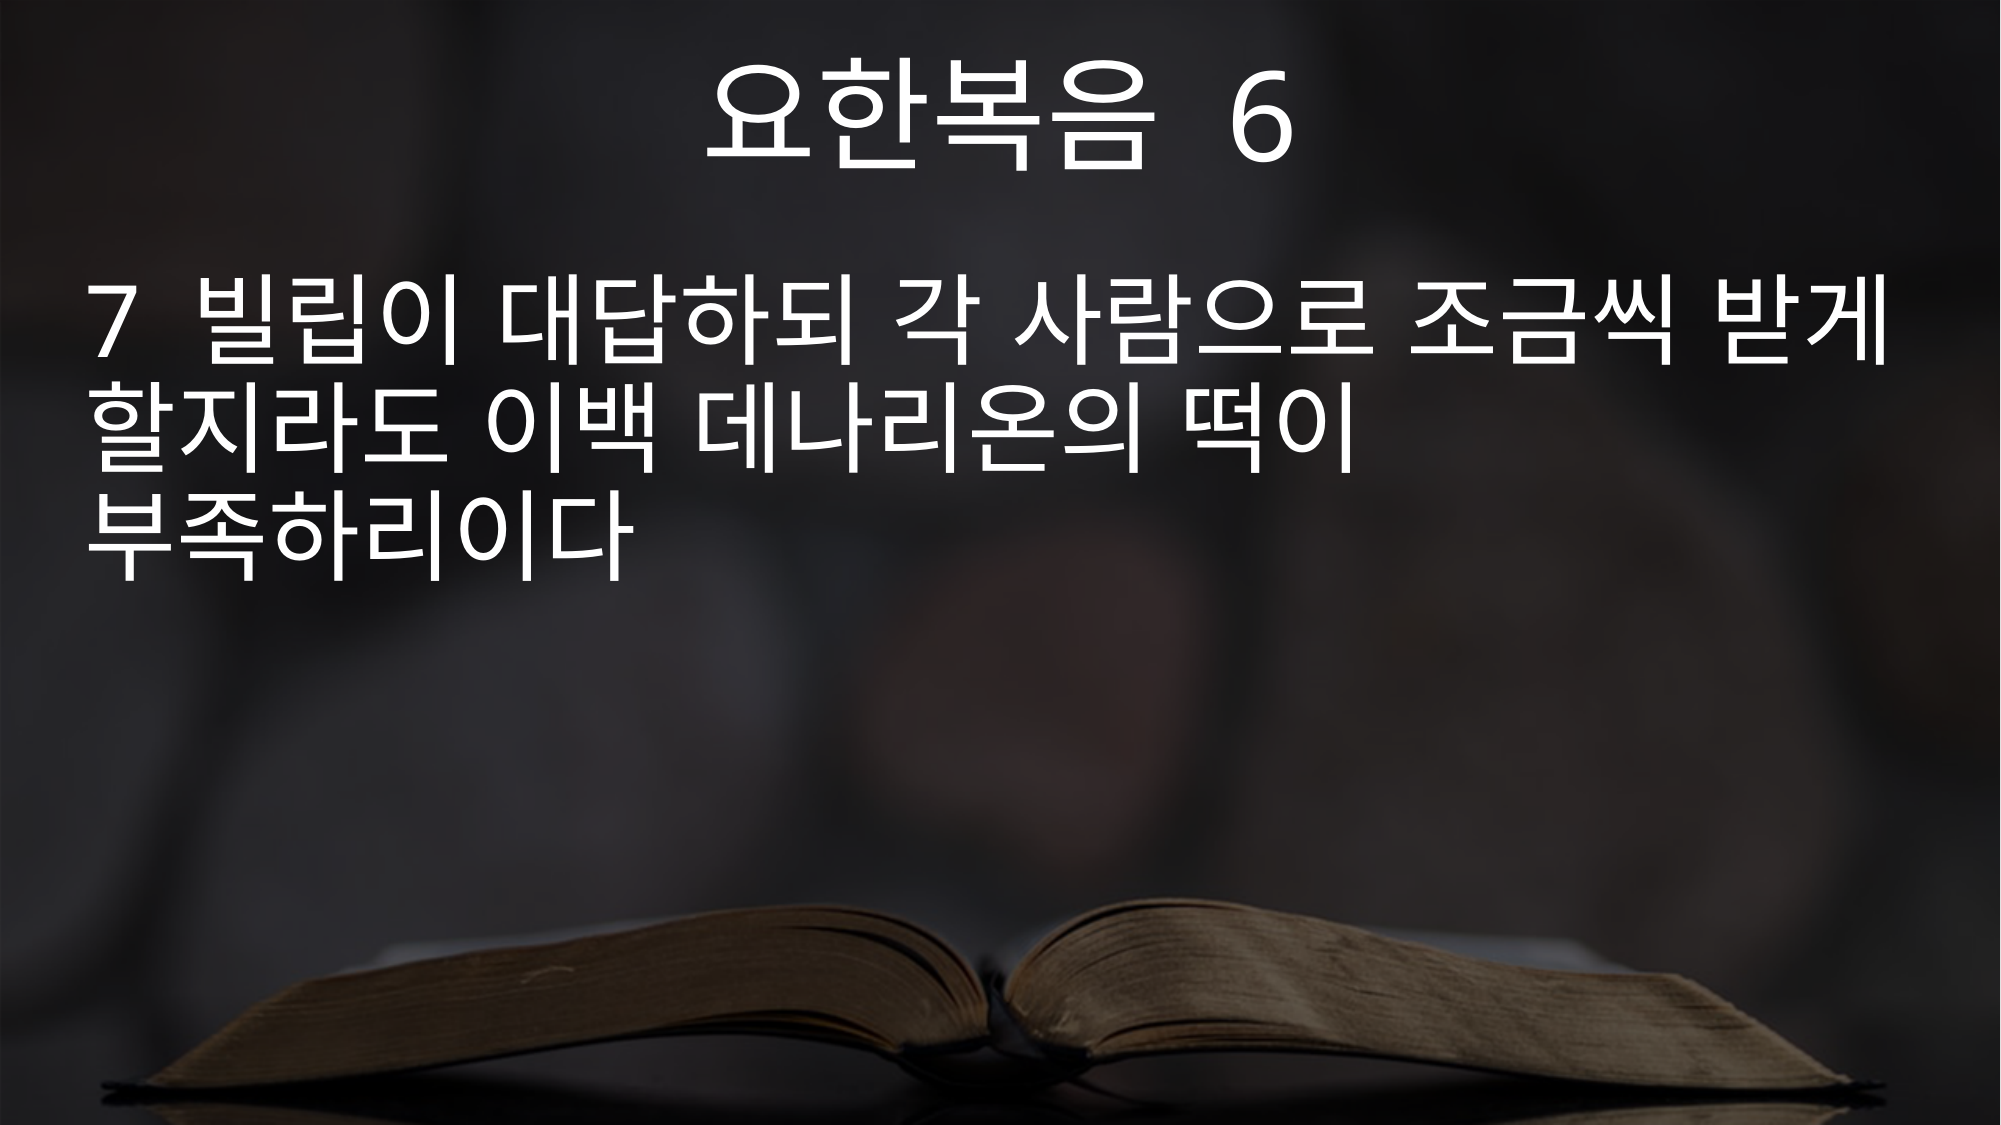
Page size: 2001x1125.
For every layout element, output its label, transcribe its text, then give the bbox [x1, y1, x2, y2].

footer 요한복음 6 [0, 32, 2000, 192]
picture [0, 0, 2001, 1125]
list 7 빌립이 대답하되 각 사람으로 조금씩 받게 할지라도 이백 데나리온의 떡이 부족하리이다 [69, 263, 1953, 423]
